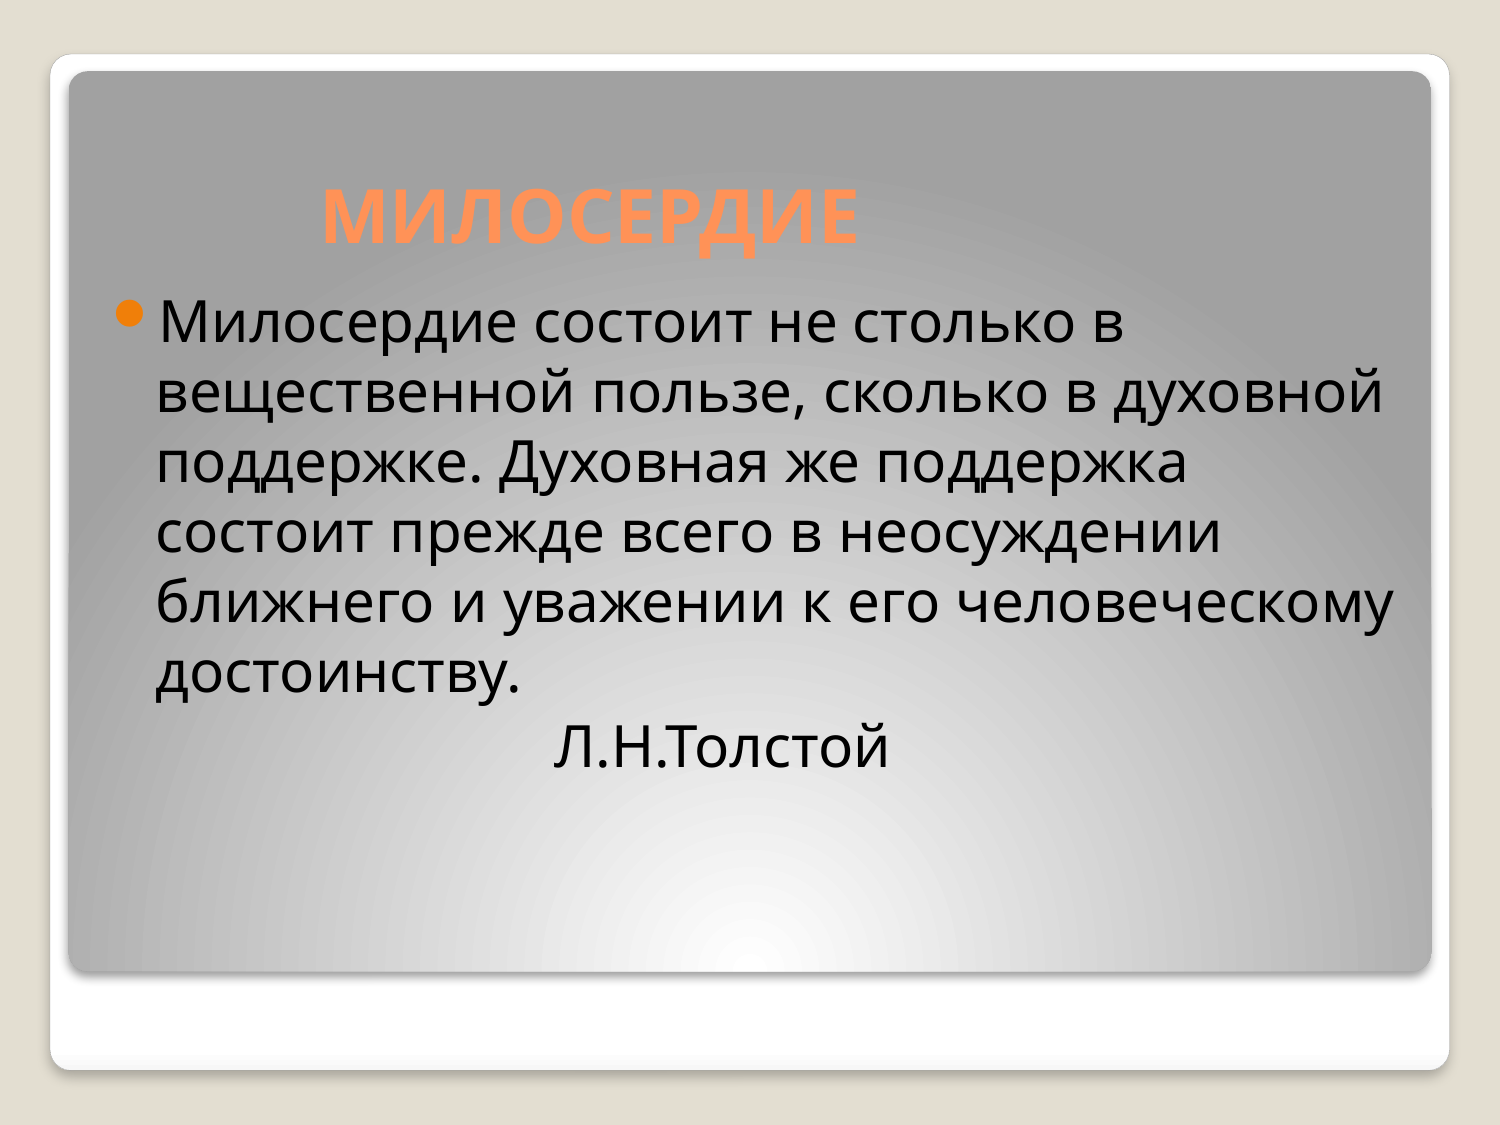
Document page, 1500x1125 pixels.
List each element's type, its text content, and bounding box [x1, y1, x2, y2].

title МИЛОСЕРДИЕ [70, 93, 1413, 267]
list Милосердие состоит не столько в вещественной пользе, сколько в духовной поддержке. Духовная же поддержка состоит прежде всего в неосуждении ближнего и уважении к его человеческому достоинству. Л.Н.Толстой [82, 269, 1425, 957]
